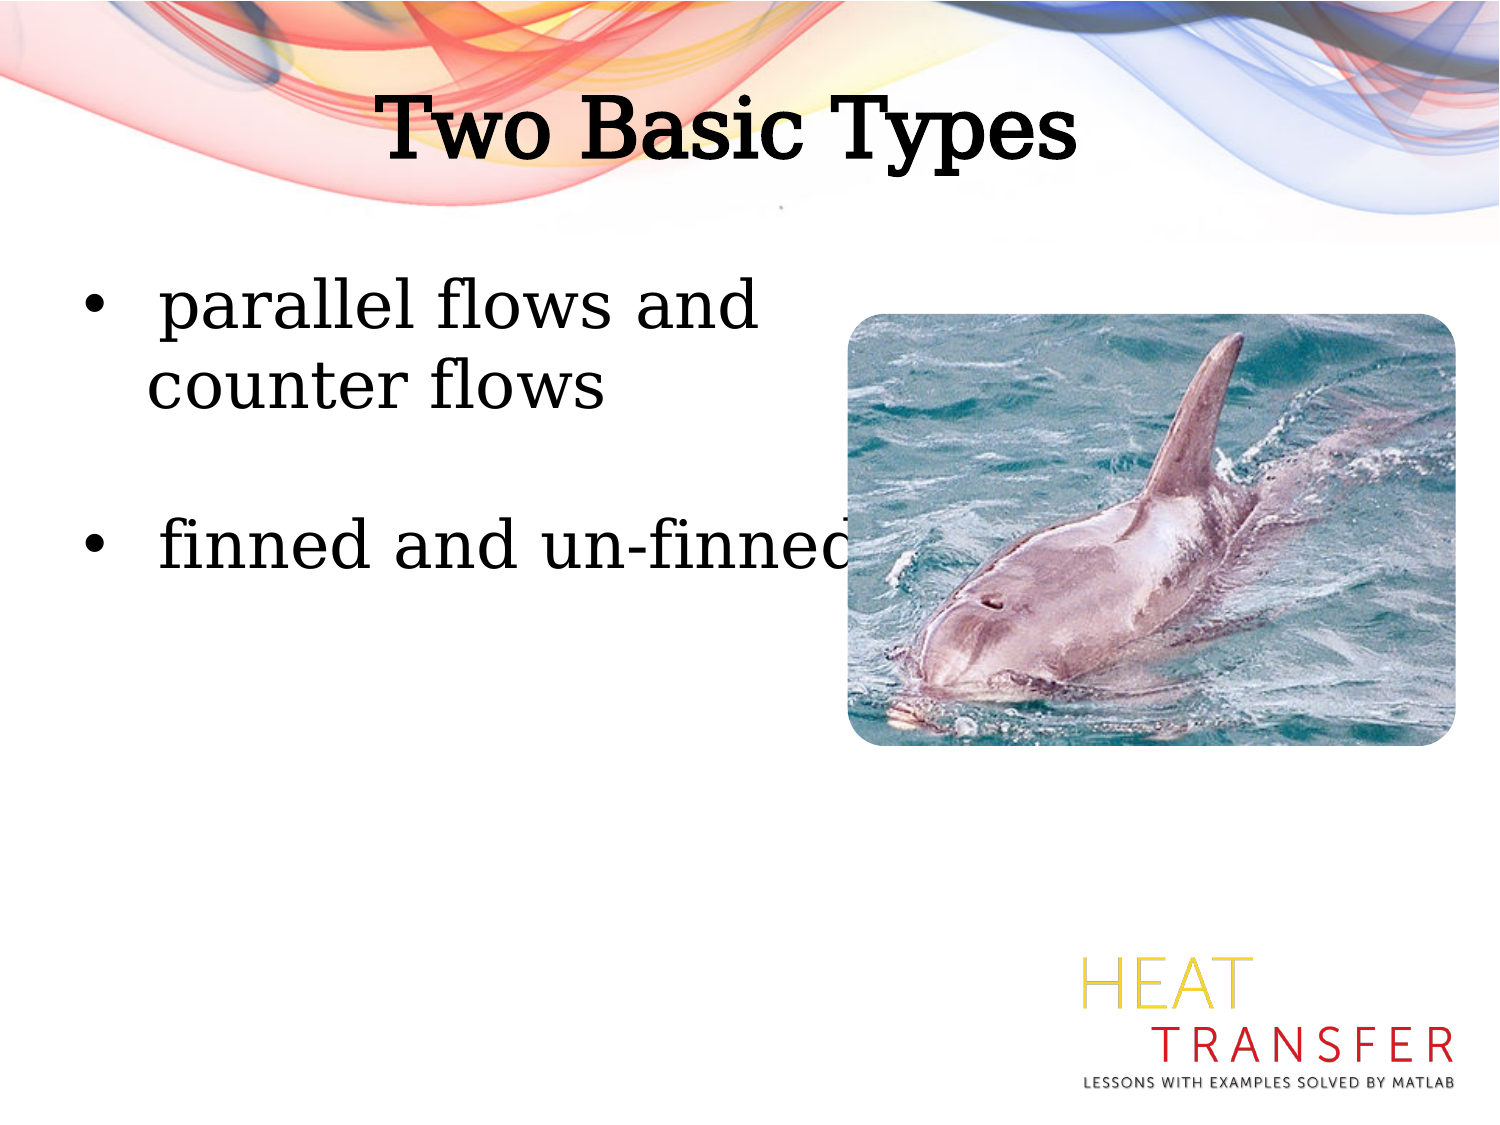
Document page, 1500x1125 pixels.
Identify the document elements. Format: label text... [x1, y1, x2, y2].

picture [1075, 946, 1464, 1093]
picture [847, 313, 1456, 747]
text_box Two Basic Types [68, 66, 1414, 182]
text_box parallel flows and counter flows finned and un-finned [68, 254, 1430, 590]
picture [0, 1, 1499, 243]
